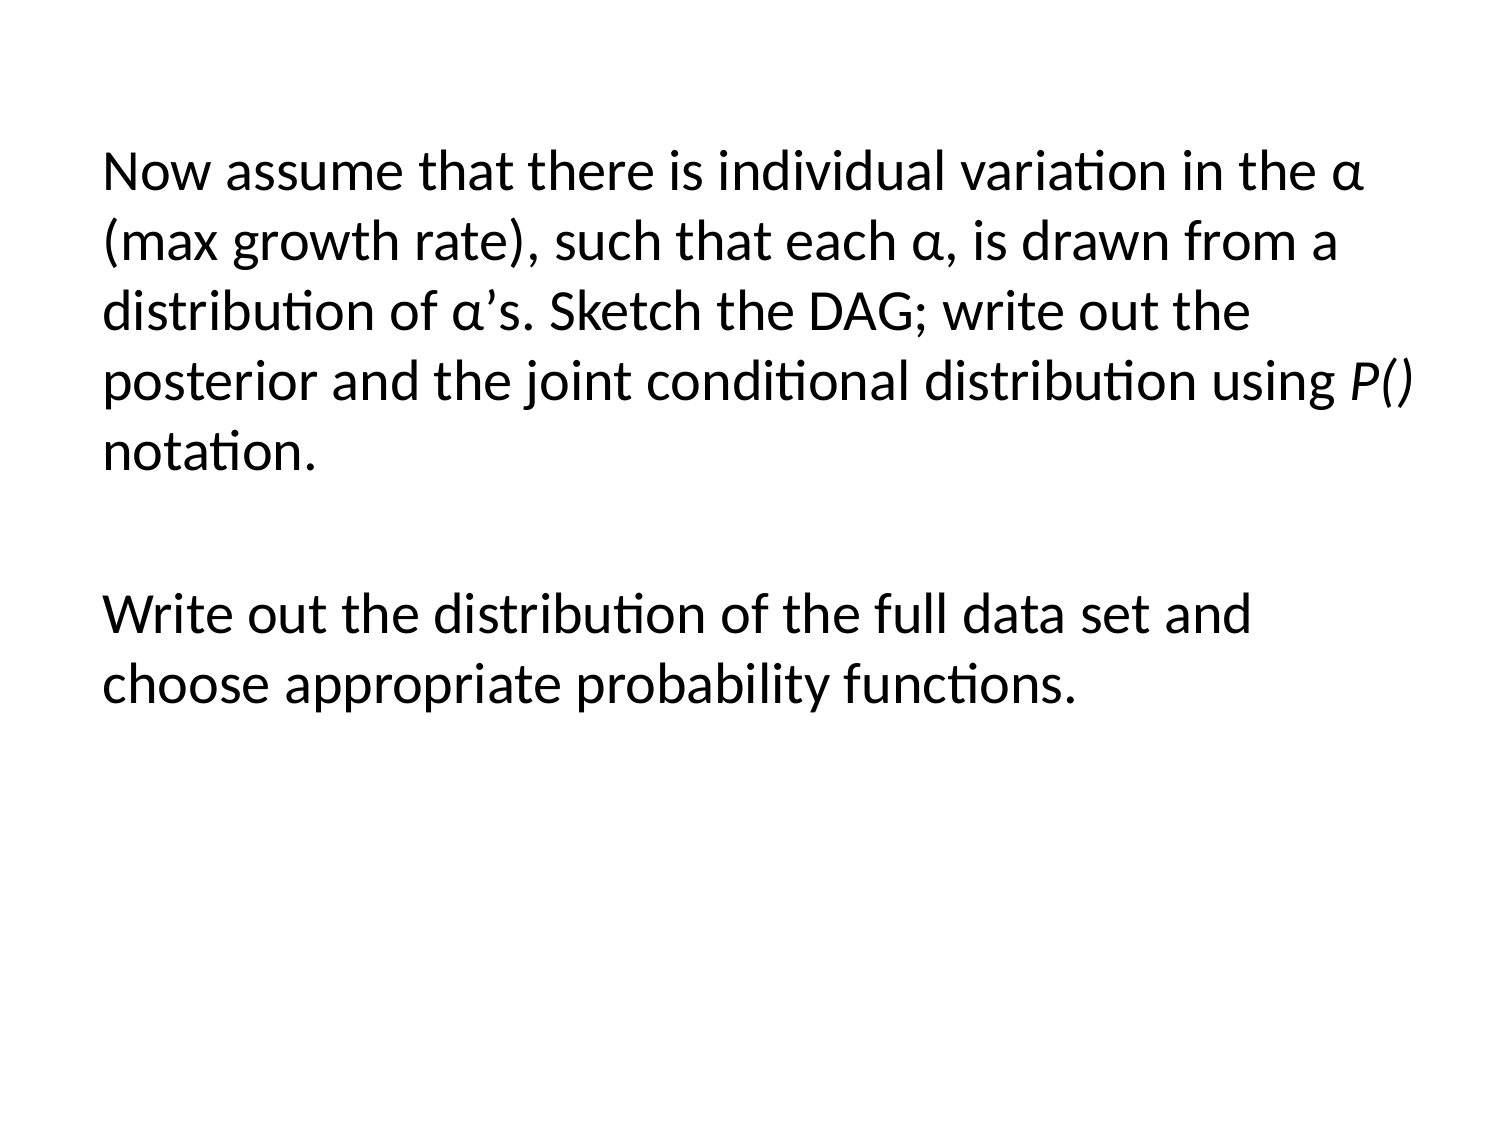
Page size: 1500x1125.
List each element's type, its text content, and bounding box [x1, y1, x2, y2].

list Now assume that there is individual variation in the α (max growth rate), such that each α, is drawn from a distribution of α’s. Sketch the DAG; write out the posterior and the joint conditional distribution using P() notation. Write out the distribution of the full data set and choose appropriate probability functions. [87, 125, 1438, 868]
